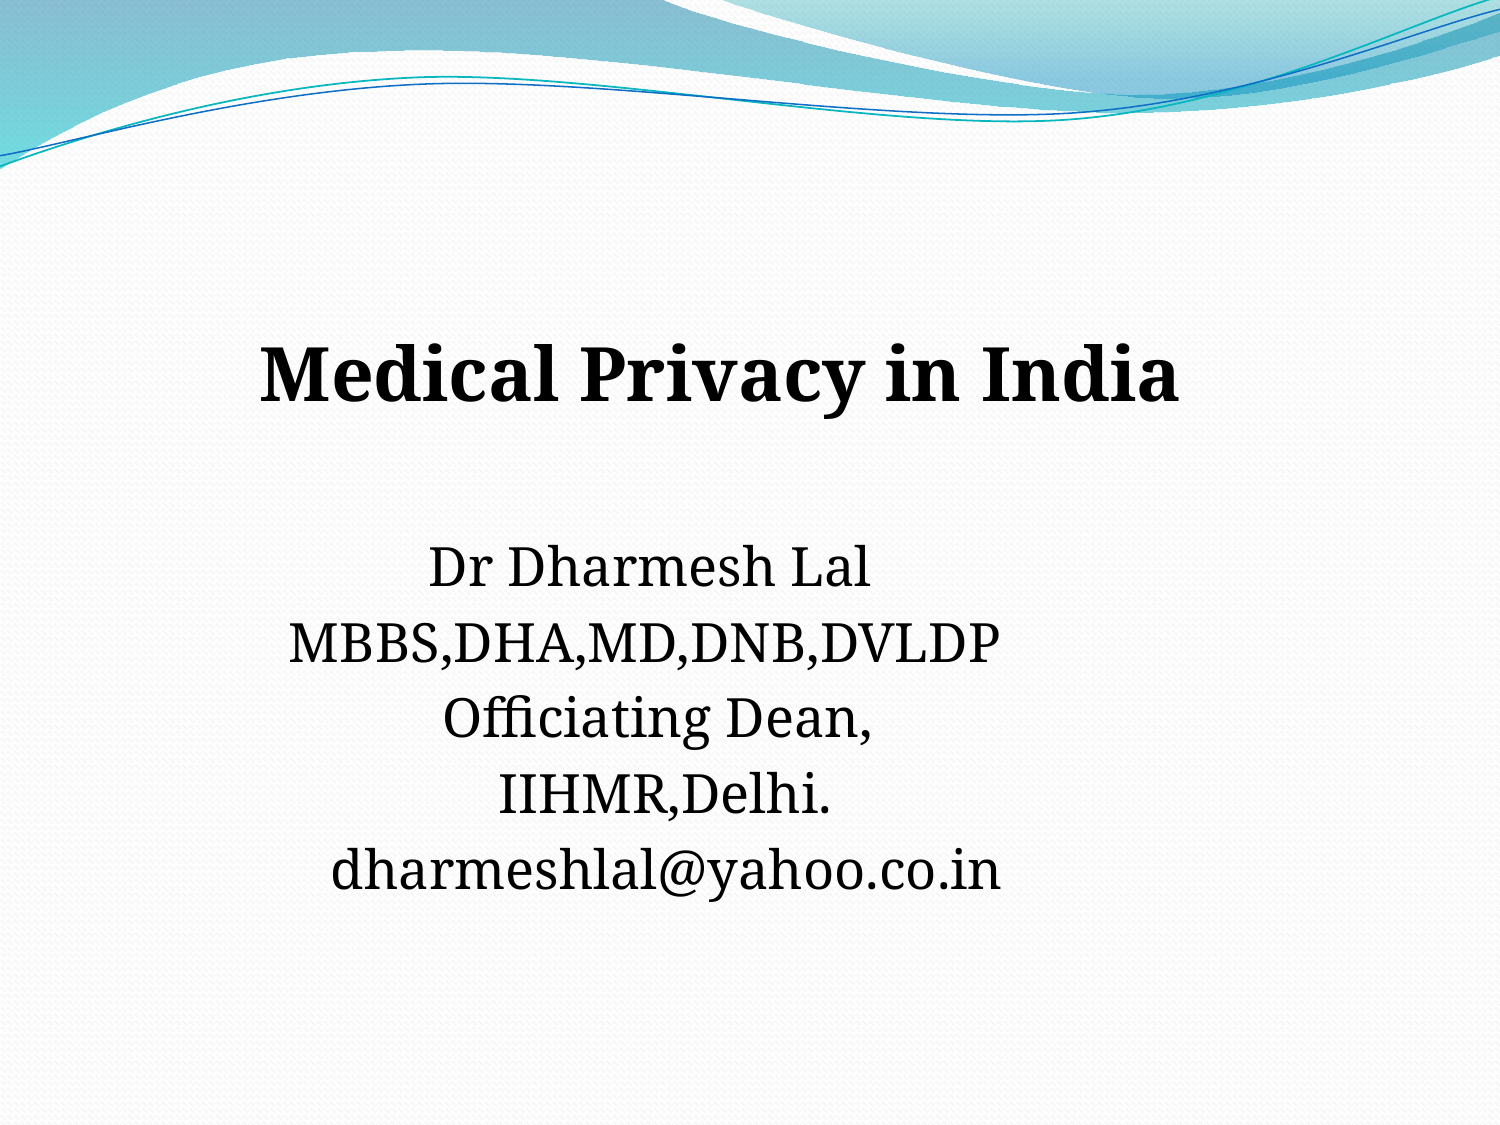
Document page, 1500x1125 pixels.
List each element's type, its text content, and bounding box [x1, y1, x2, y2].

list Medical Privacy in India Dr Dharmesh Lal MBBS,DHA,MD,DNB,DVLDP Officiating Dean, IIHMR,Delhi. dharmeshlal@yahoo.co.in [50, 87, 1400, 1038]
